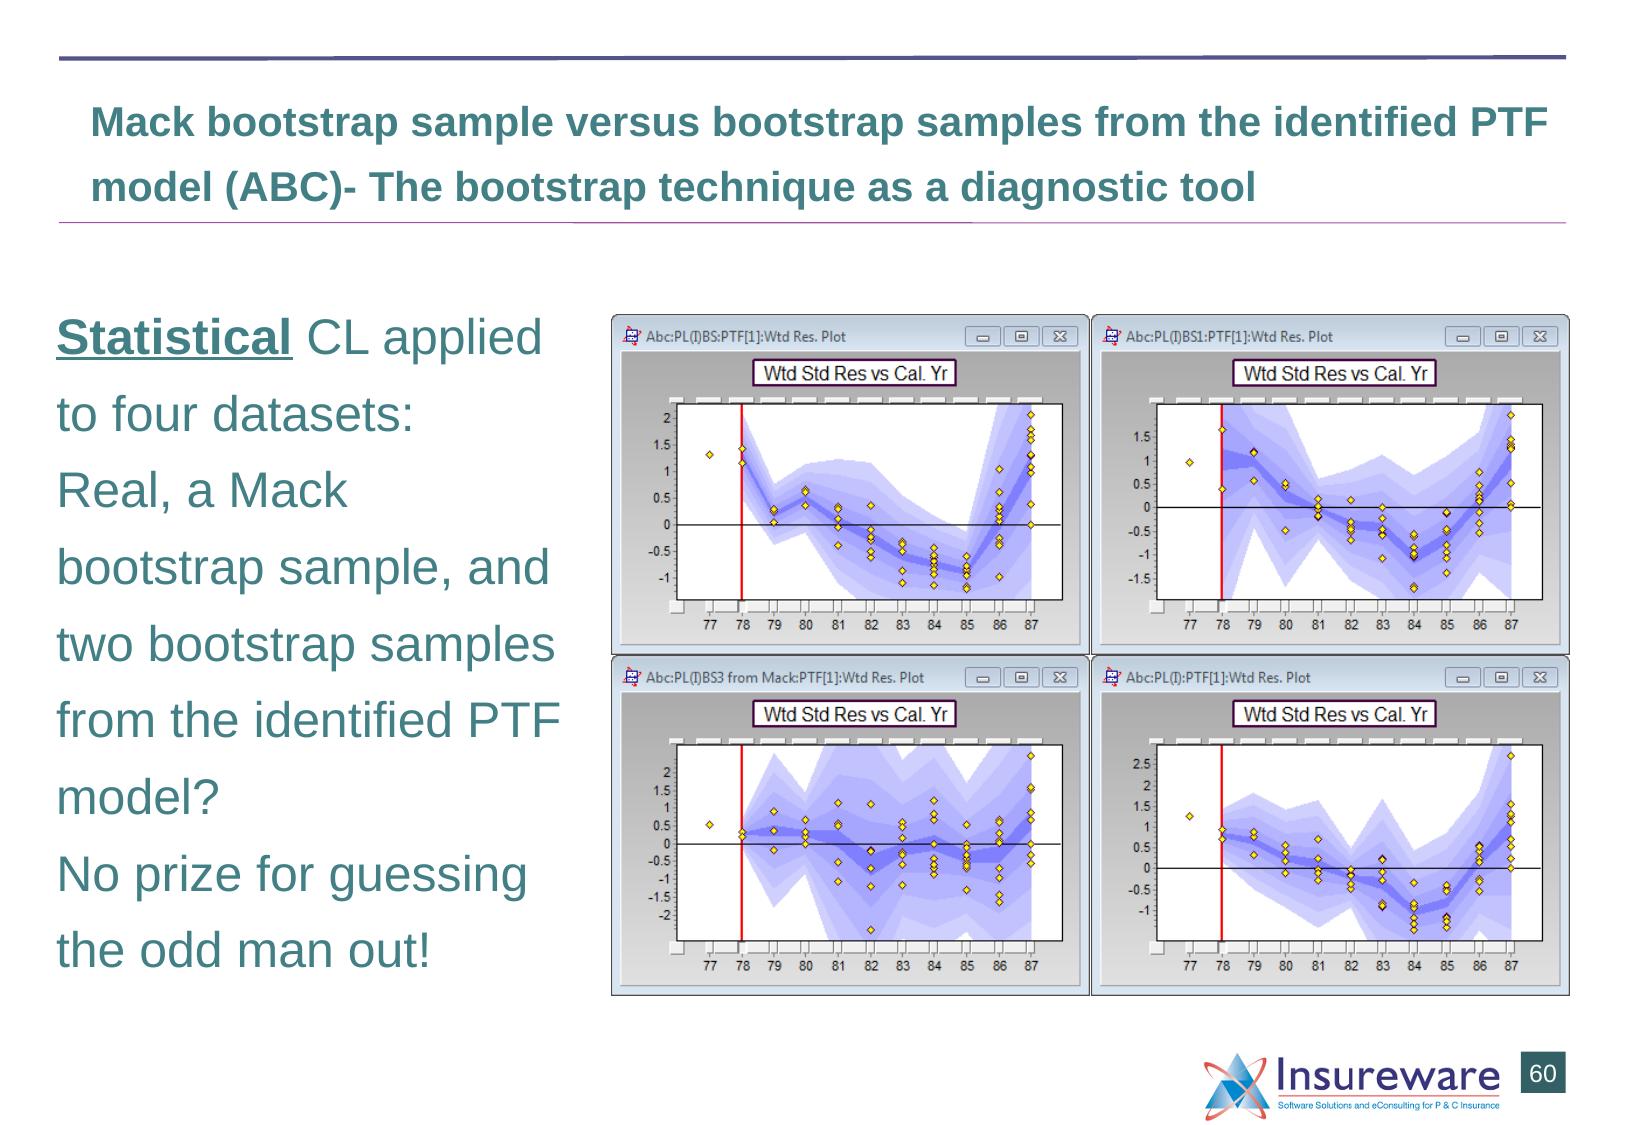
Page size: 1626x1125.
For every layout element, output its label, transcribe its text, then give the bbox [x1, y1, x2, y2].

title Mack bootstrap sample versus bootstrap samples from the identified PTF model (ABC)- The bootstrap technique as a diagnostic tool [90, 79, 1568, 204]
picture [1202, 1052, 1500, 1122]
picture [611, 314, 1090, 997]
slide_number 59 [1520, 1051, 1566, 1093]
picture [1091, 314, 1570, 997]
list Statistical CL applied to four datasets: Real, a Mack bootstrap sample, and two bootstrap samples from the identified PTF model? No prize for guessing the odd man out! [0, 304, 1568, 1006]
